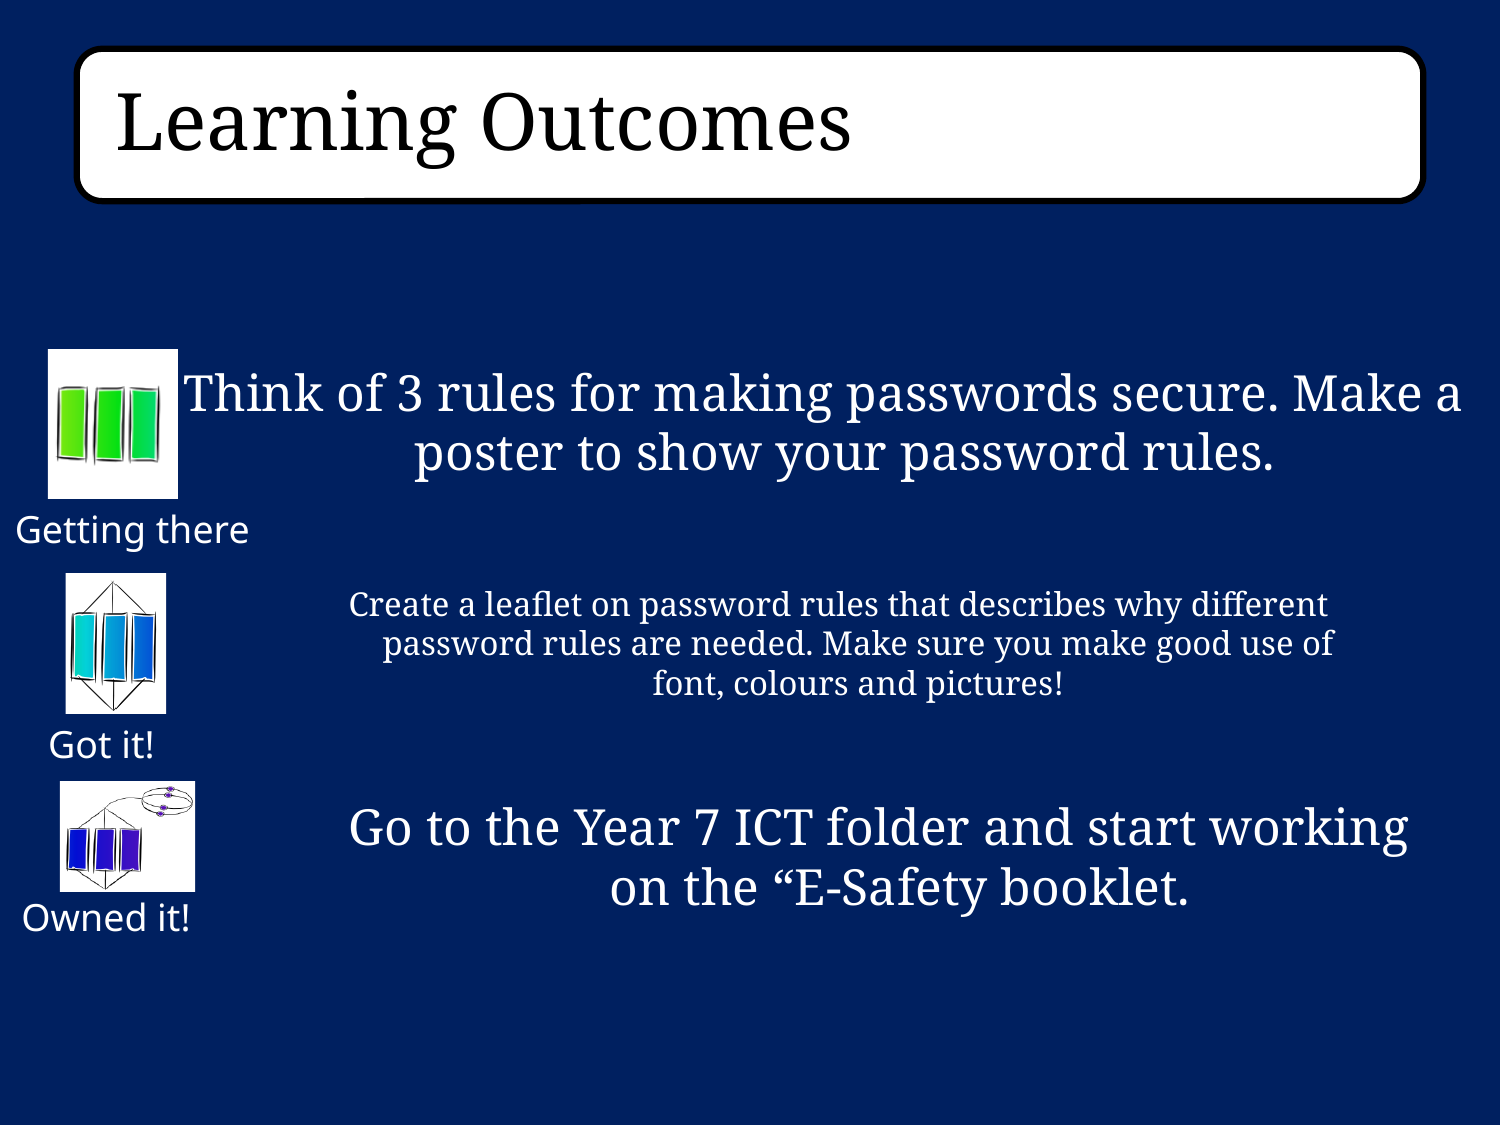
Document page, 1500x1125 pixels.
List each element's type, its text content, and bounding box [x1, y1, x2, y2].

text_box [78, 28, 1424, 224]
text_box Create a leaflet on password rules that describes why different password rules are needed. Make sure you make good use of font, colours and pictures! [323, 575, 1390, 711]
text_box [2, 352, 311, 951]
text_box Go to the Year 7 ICT folder and start working on the “E-Safety booklet. [323, 788, 1447, 924]
list Think of 3 rules for making passwords secure. Make a poster to show your password rules. [321, 353, 1500, 489]
